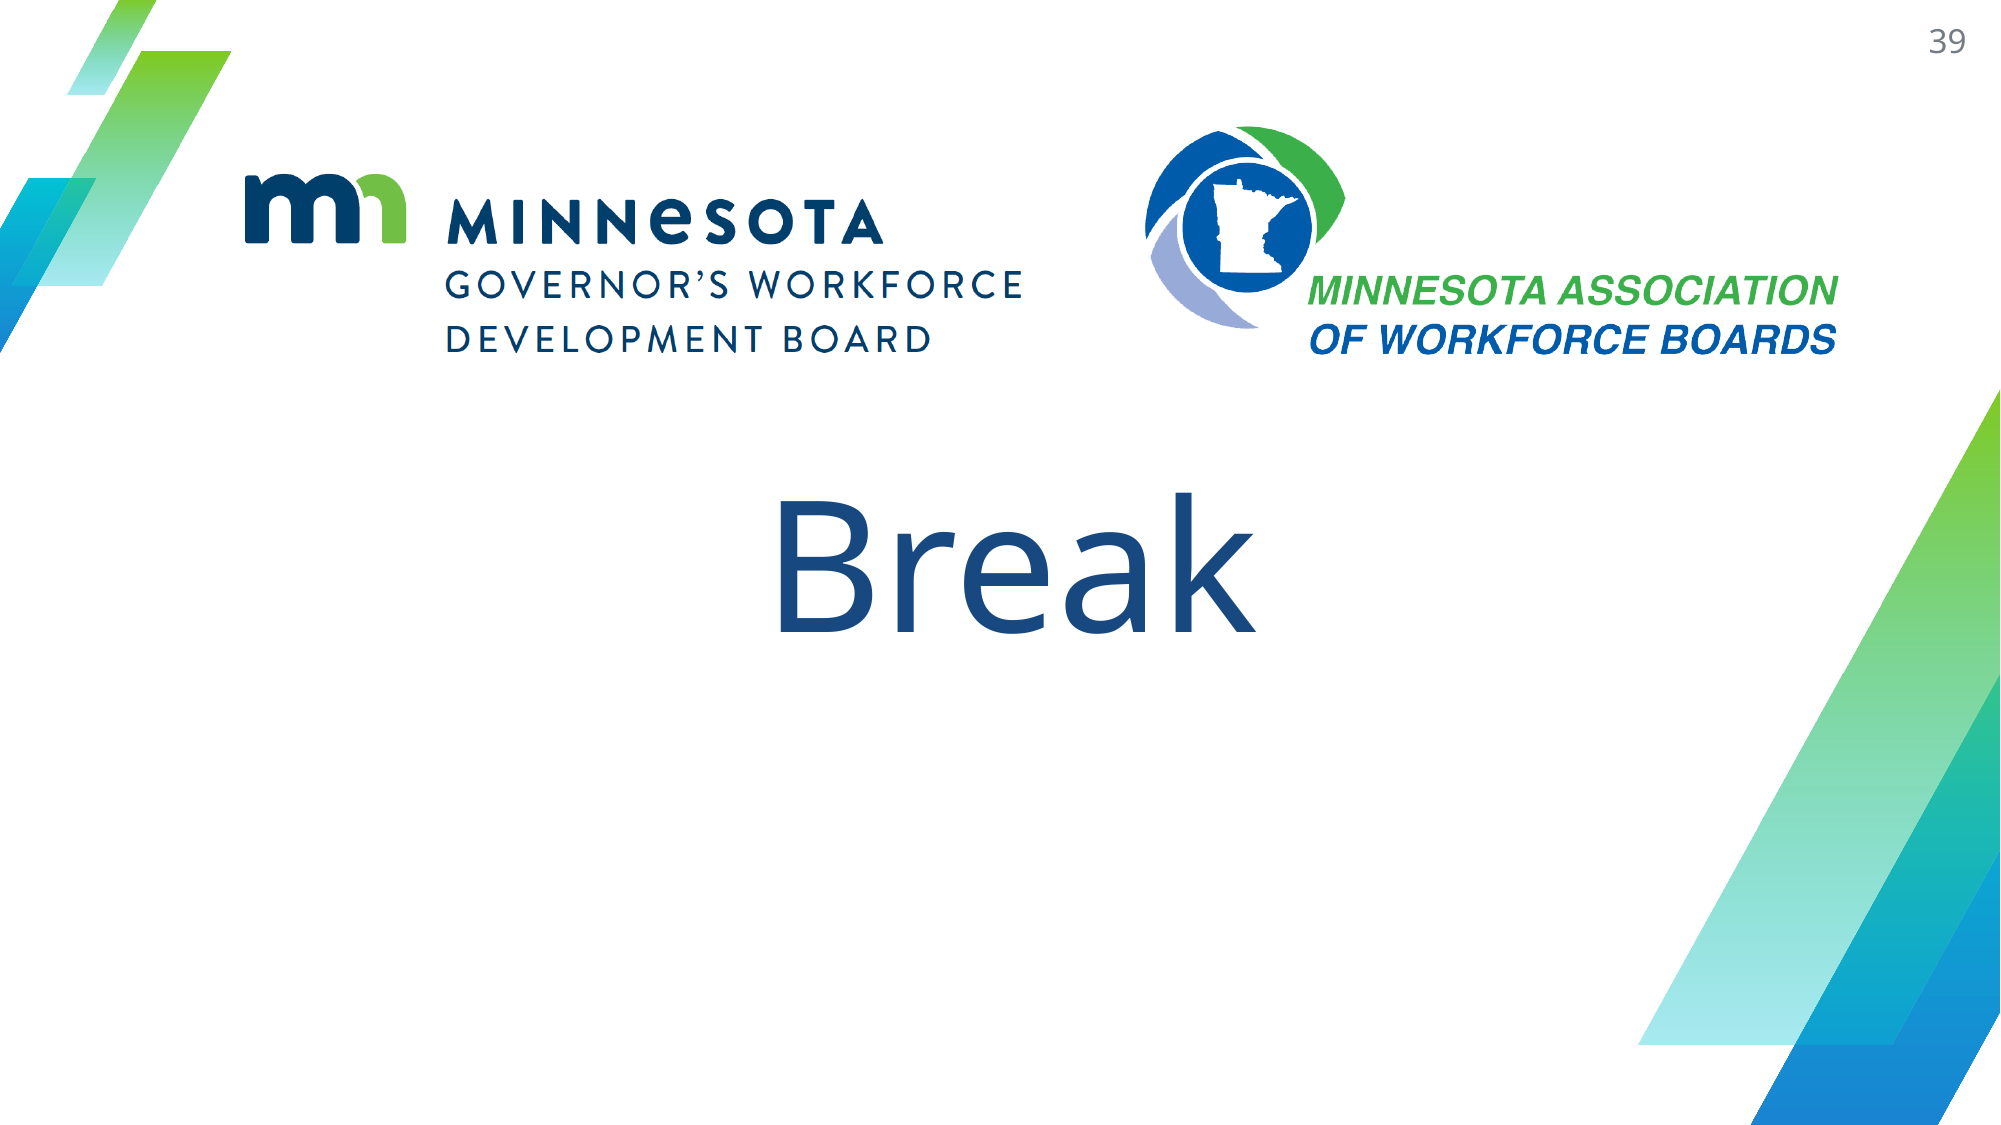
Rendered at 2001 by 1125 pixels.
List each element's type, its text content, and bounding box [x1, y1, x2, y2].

slide_number 39 [1871, 0, 1967, 87]
picture [239, 167, 1026, 355]
picture [1144, 125, 1839, 355]
text_box Break [150, 449, 1872, 814]
